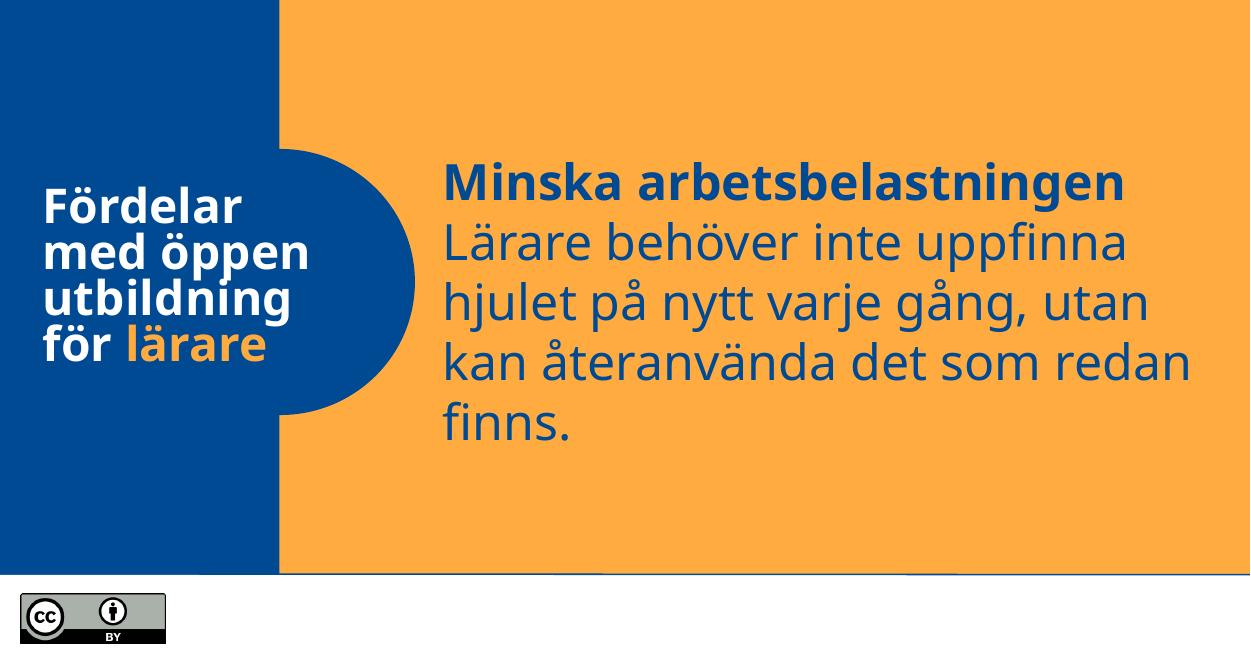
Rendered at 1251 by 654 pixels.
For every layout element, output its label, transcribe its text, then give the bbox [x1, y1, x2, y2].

text_box [0, 0, 280, 573]
text_box [196, 386, 365, 416]
text_box Minska arbetsbelastningen Lärare behöver inte uppfinna hjulet på nytt varje gång, utan kan återanvända det som redan finns. [427, 135, 1250, 466]
text_box Fördelar med öppen utbildning för lärare [27, 171, 368, 386]
text_box [0, 582, 1250, 654]
text_box [368, 181, 415, 383]
text_box [206, 148, 355, 171]
picture [20, 592, 166, 645]
